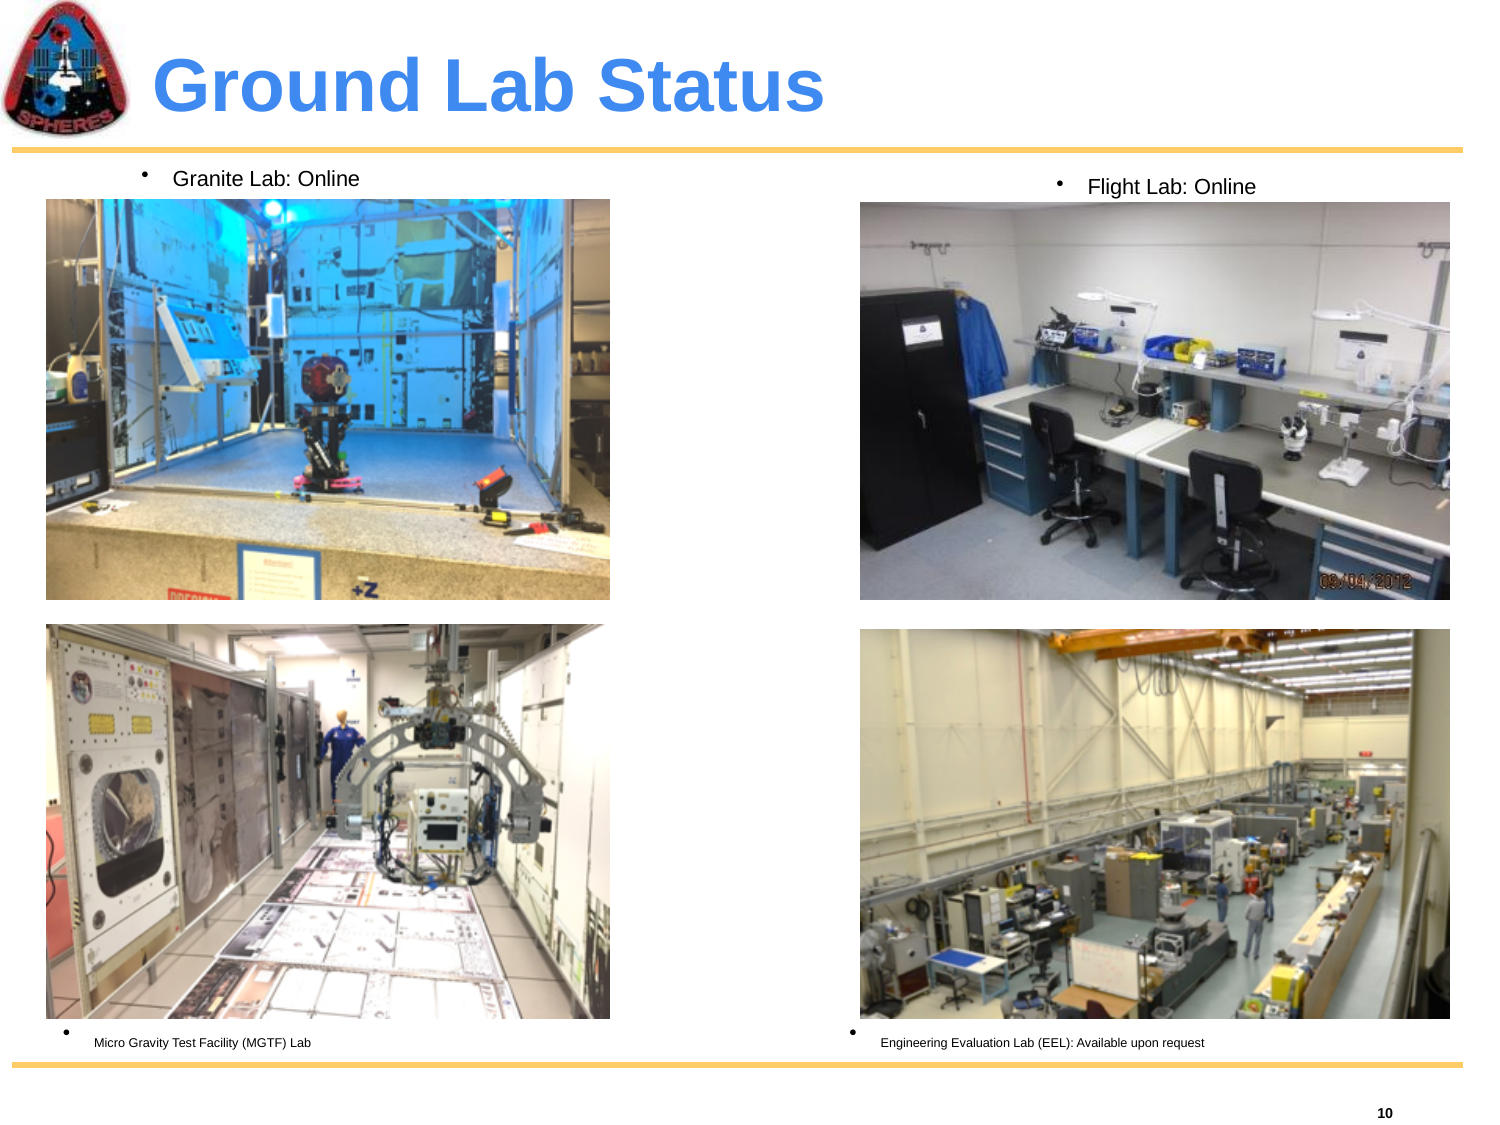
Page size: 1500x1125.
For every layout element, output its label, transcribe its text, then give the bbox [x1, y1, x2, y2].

list Flight Lab: Online [994, 165, 1317, 200]
picture [0, 0, 131, 139]
picture [860, 628, 1450, 1020]
list Granite Lab: Online [74, 156, 380, 198]
picture [860, 201, 1451, 601]
text_box Engineering Evaluation Lab (EEL): Available upon request [787, 1012, 1500, 1062]
picture [46, 199, 610, 601]
title Ground Lab Status [137, 24, 1451, 138]
picture [46, 624, 610, 1020]
text_box Micro Gravity Test Facility (MGTF) Lab [1, 1012, 749, 1101]
